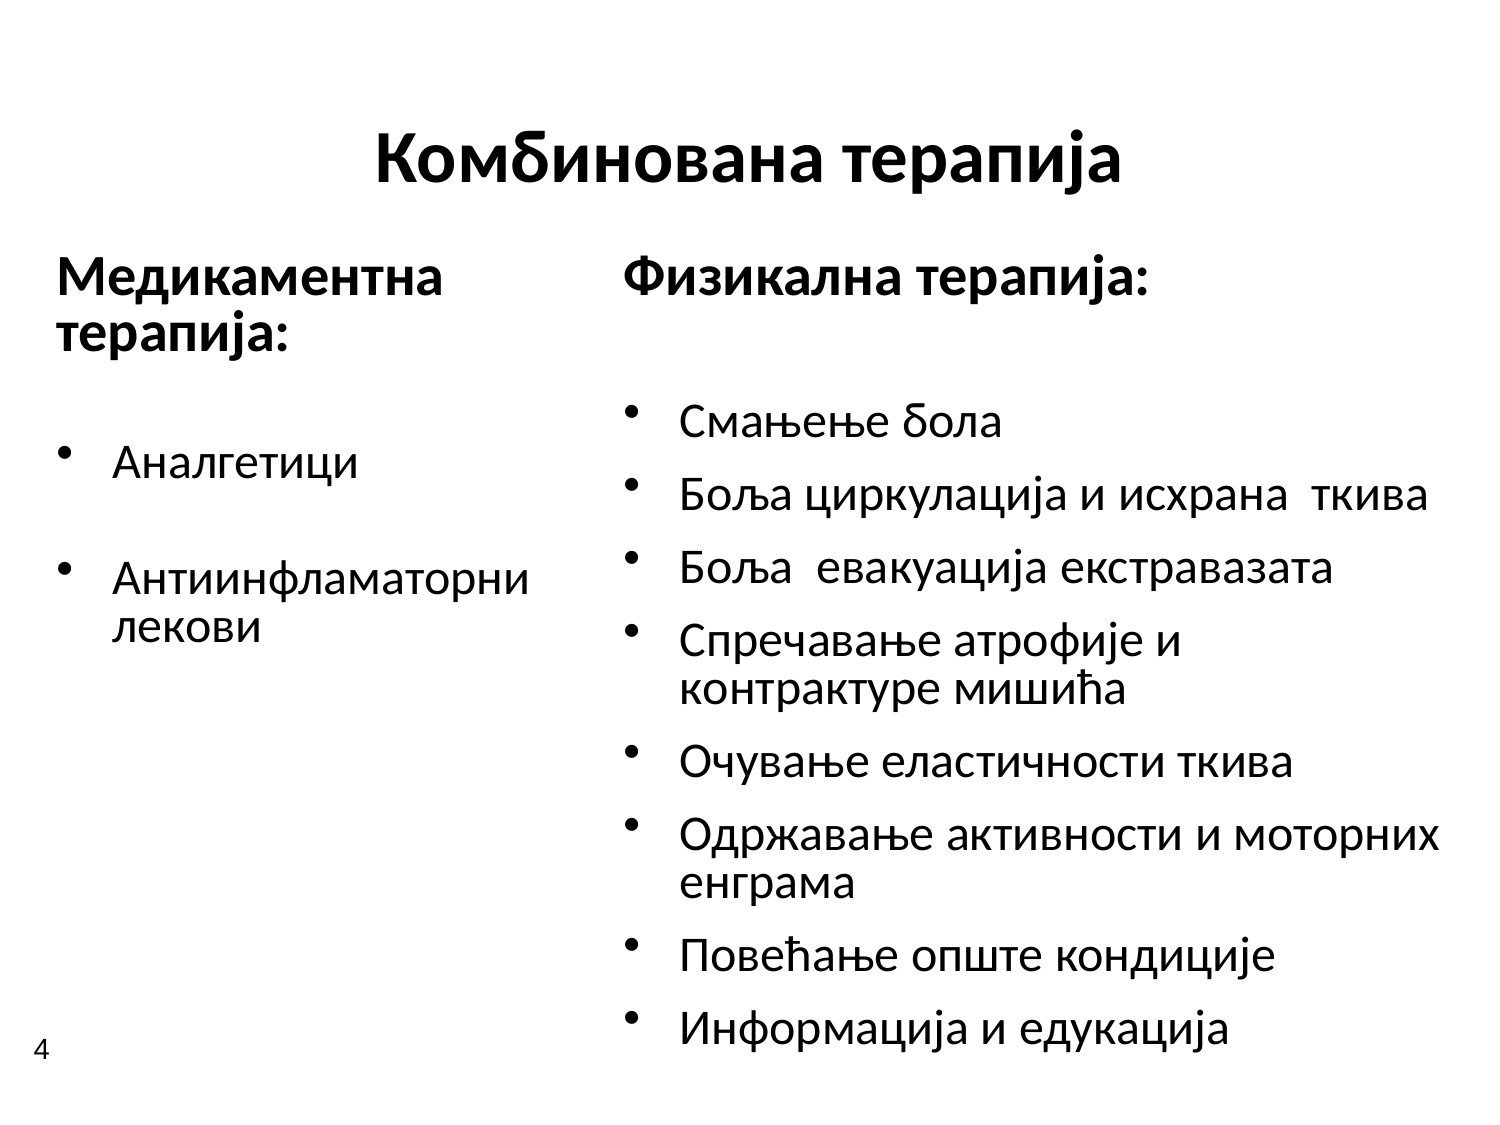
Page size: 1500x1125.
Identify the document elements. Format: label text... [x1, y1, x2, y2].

list Медикаментна терапија: Аналгетици Антиинфламаторни лекови [40, 243, 599, 1010]
slide_number 4 [4, 1023, 65, 1102]
title Комбинована терапија [74, 41, 1426, 206]
list Физикална терапија: Смањење бола Боља циркулација и исхрана ткива Боља евакуација екстравазата Спречавање атрофије и контрактуре мишића Очување еластичности ткива Одржавање активности и моторних енграма Повећање опште кондиције Информација и едукација [608, 243, 1460, 1036]
